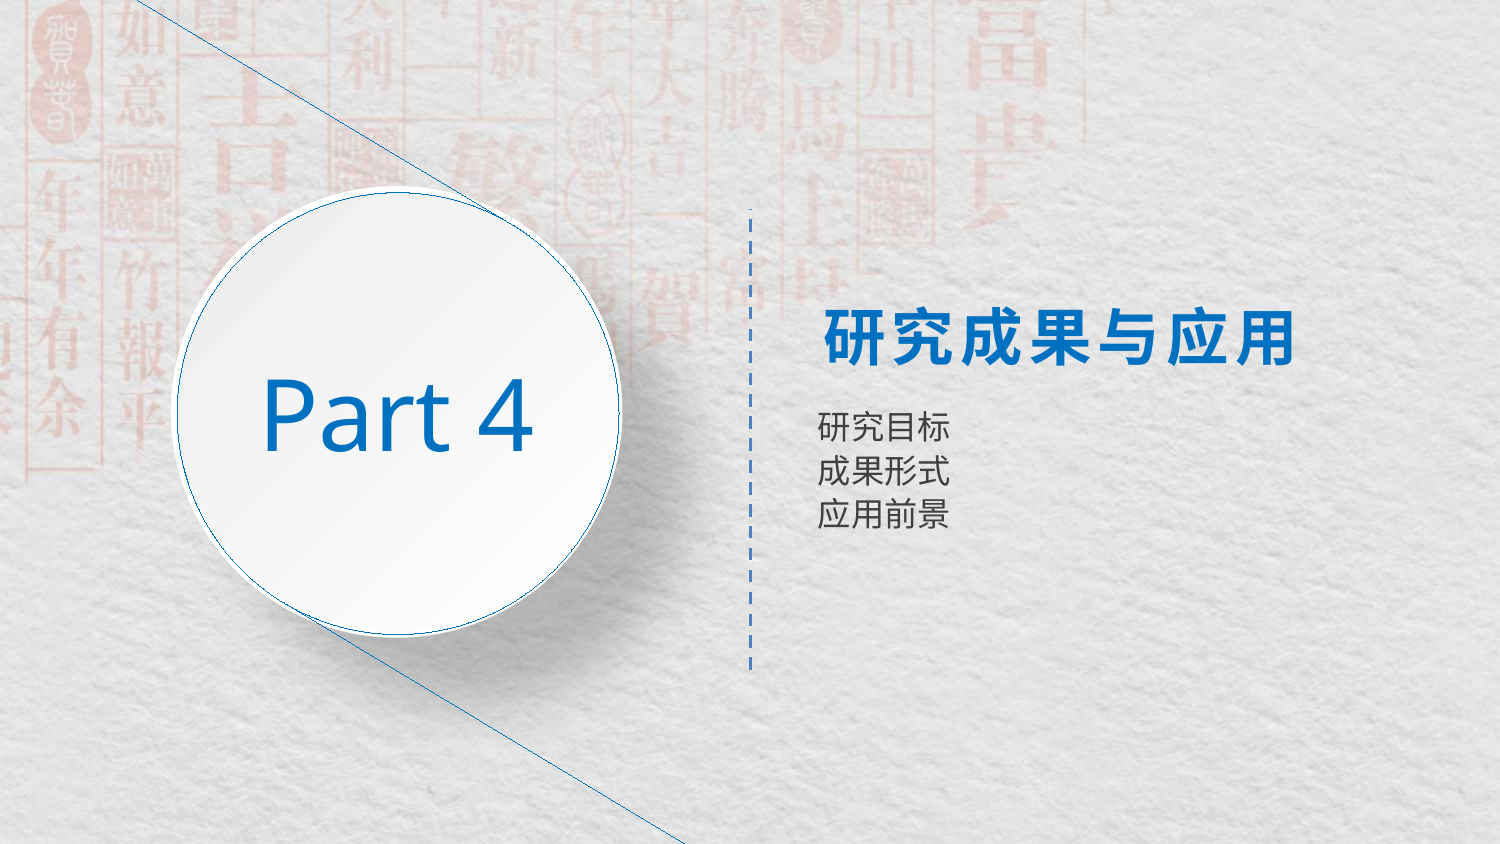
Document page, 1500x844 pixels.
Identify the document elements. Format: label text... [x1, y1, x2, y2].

text_box 应用前景 [817, 493, 1126, 534]
text_box 研究目标 [817, 406, 1125, 446]
text_box 成果形式 [817, 449, 1126, 490]
text_box [177, 192, 508, 605]
picture [0, 0, 1500, 844]
text_box Part 4 [171, 187, 622, 637]
text_box 研究成果与应用 [808, 290, 1314, 381]
text_box [288, 222, 620, 635]
